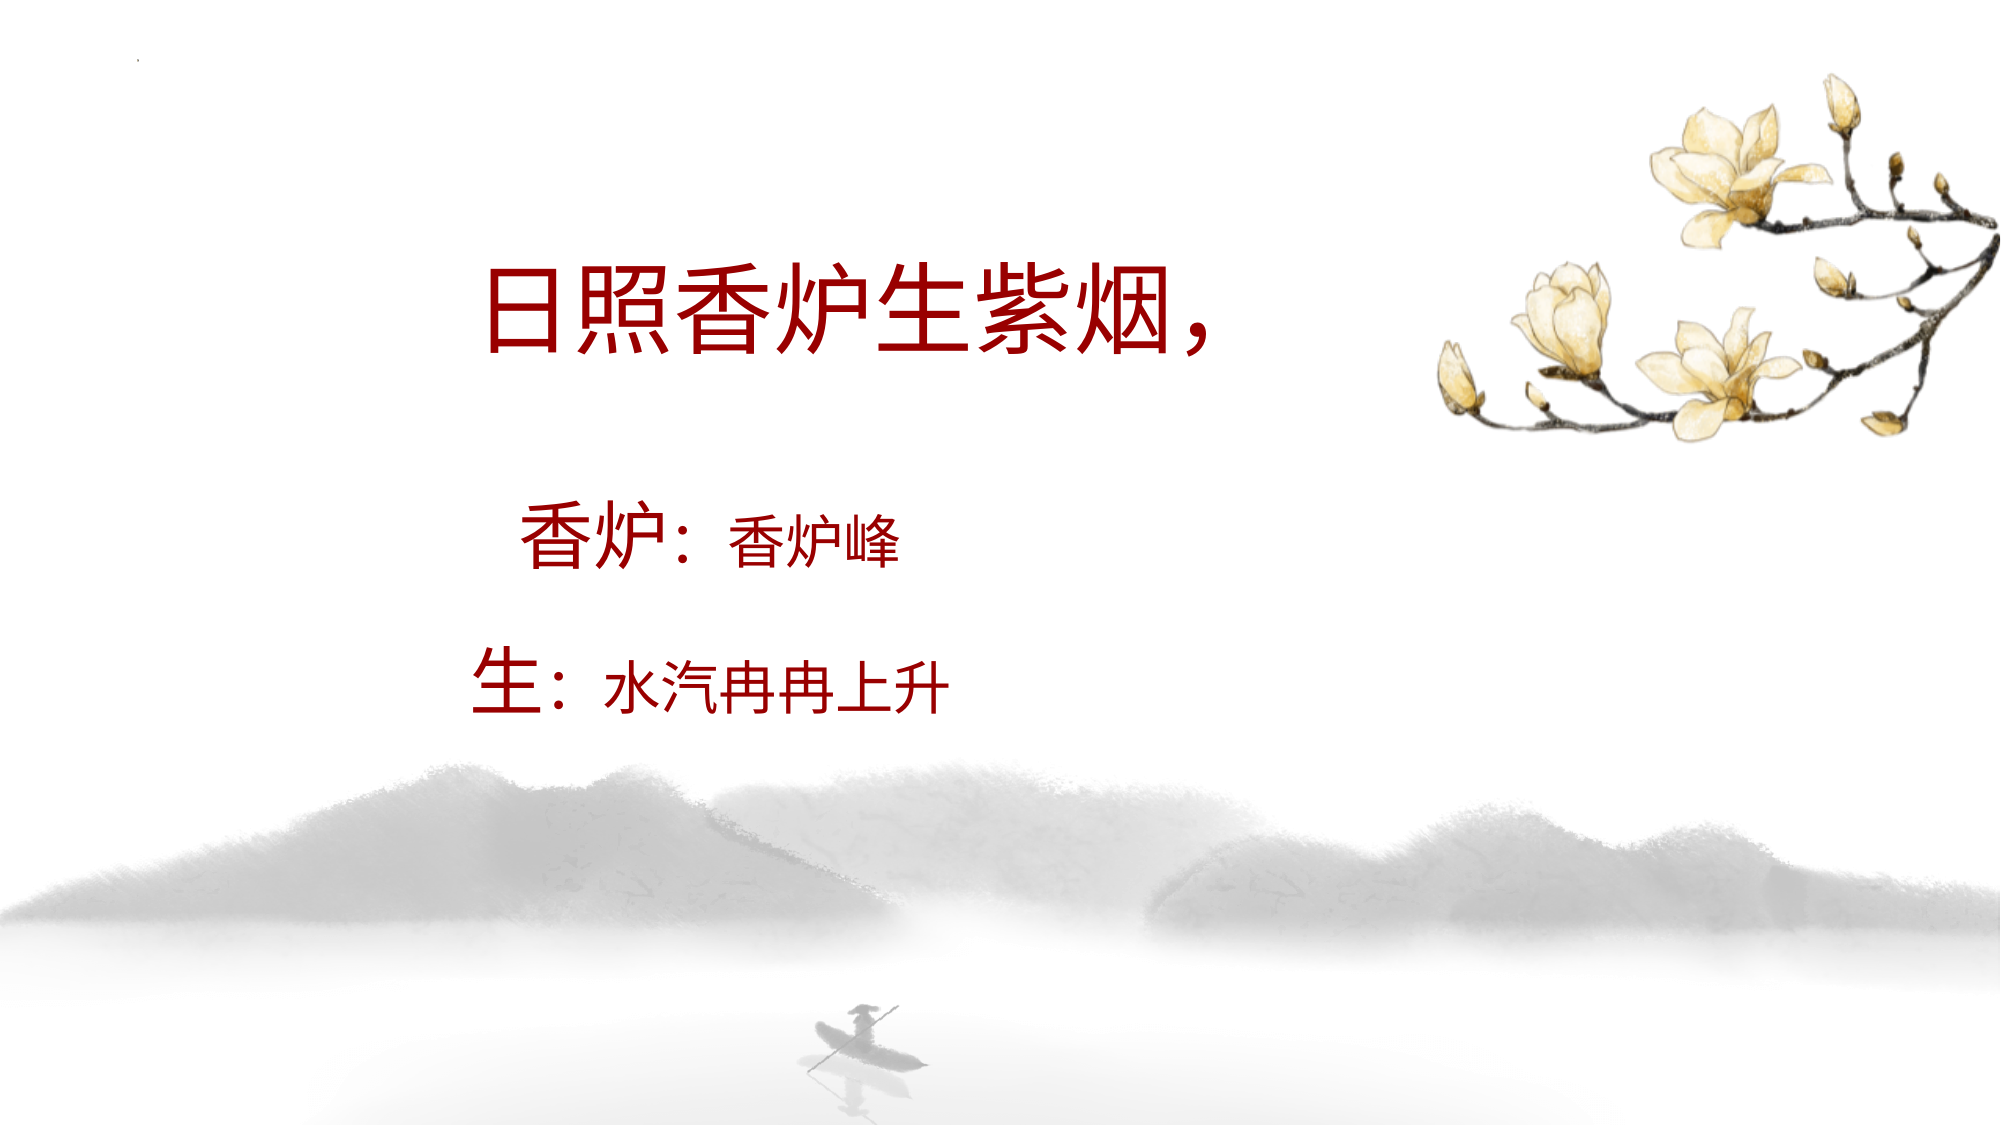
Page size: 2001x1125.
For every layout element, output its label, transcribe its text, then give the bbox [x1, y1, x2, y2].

picture [0, 717, 2000, 1125]
text_box 日照香炉生紫烟， [321, 239, 1313, 375]
text_box 香炉：香炉峰 [290, 480, 1131, 586]
text_box 生：水汽冉冉上升 [290, 627, 1131, 732]
picture [824, 55, 2001, 463]
